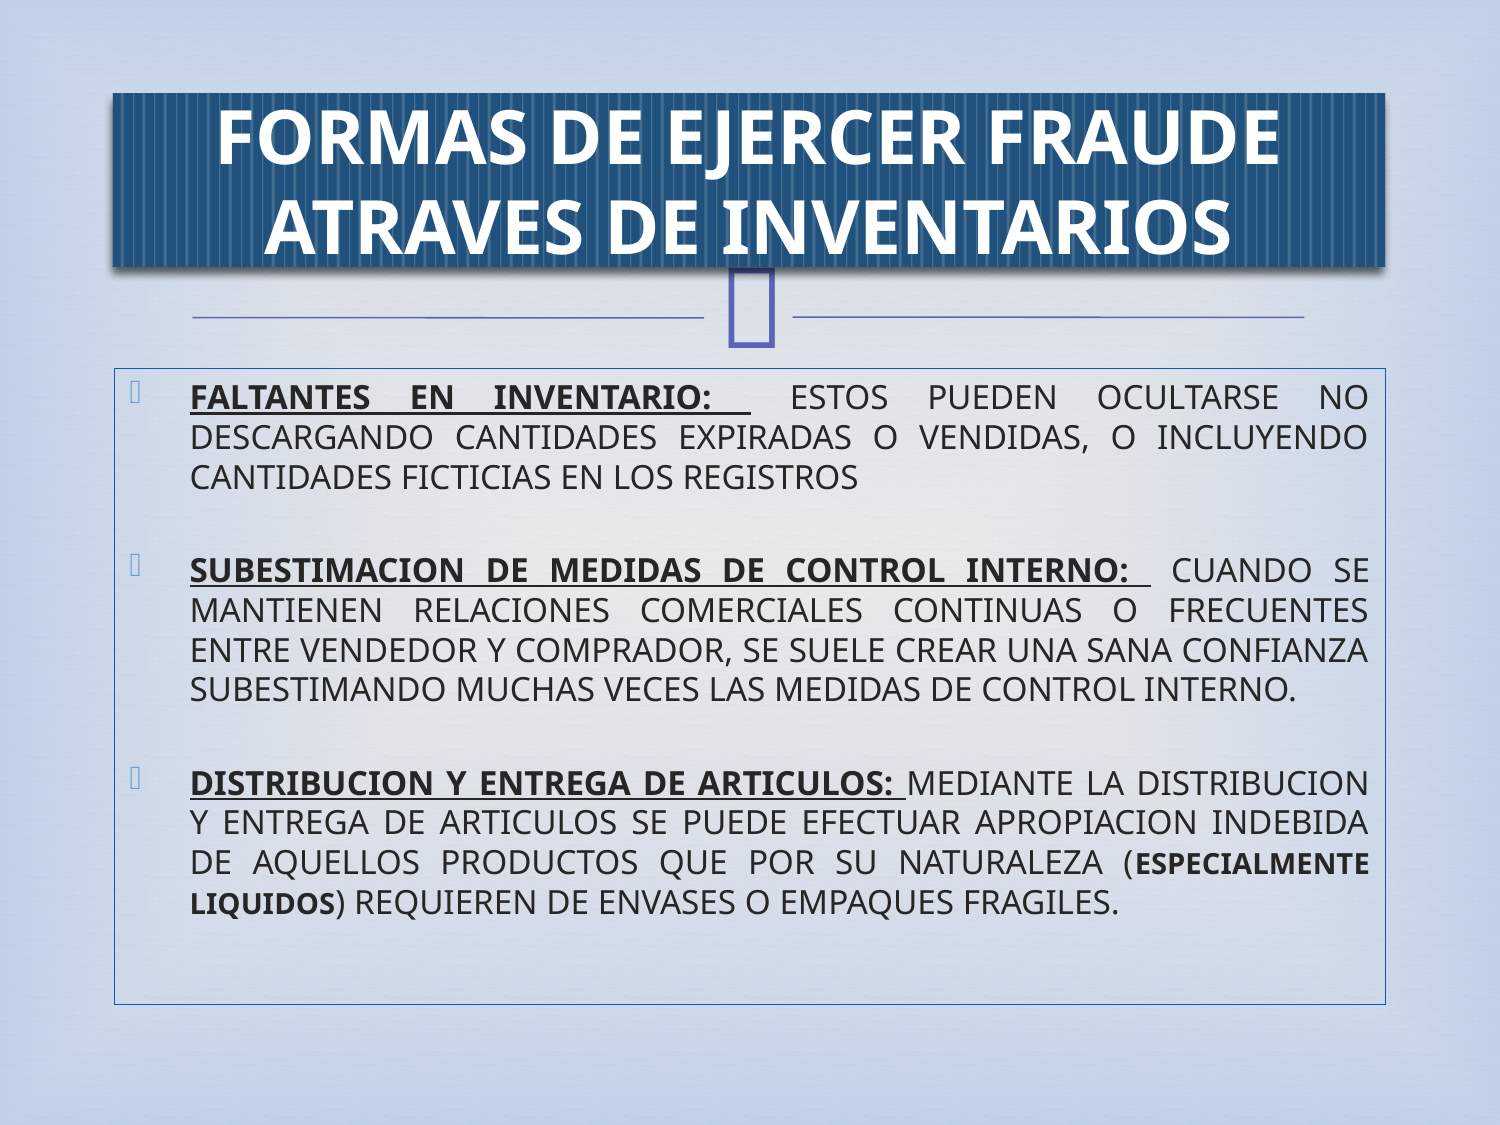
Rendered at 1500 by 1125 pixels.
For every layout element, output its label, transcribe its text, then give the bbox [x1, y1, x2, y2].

list FALTANTES EN INVENTARIO: ESTOS PUEDEN OCULTARSE NO DESCARGANDO CANTIDADES EXPIRADAS O VENDIDAS, O INCLUYENDO CANTIDADES FICTICIAS EN LOS REGISTROS SUBESTIMACION DE MEDIDAS DE CONTROL INTERNO: CUANDO SE MANTIENEN RELACIONES COMERCIALES CONTINUAS O FRECUENTES ENTRE VENDEDOR Y COMPRADOR, SE SUELE CREAR UNA SANA CONFIANZA SUBESTIMANDO MUCHAS VECES LAS MEDIDAS DE CONTROL INTERNO. DISTRIBUCION Y ENTREGA DE ARTICULOS: MEDIANTE LA DISTRIBUCION Y ENTREGA DE ARTICULOS SE PUEDE EFECTUAR APROPIACION INDEBIDA DE AQUELLOS PRODUCTOS QUE POR SU NATURALEZA (ESPECIALMENTE LIQUIDOS) REQUIEREN DE ENVASES O EMPAQUES FRAGILES. [114, 368, 1386, 1005]
title FORMAS DE EJERCER FRAUDE ATRAVES DE INVENTARIOS [112, 93, 1386, 267]
